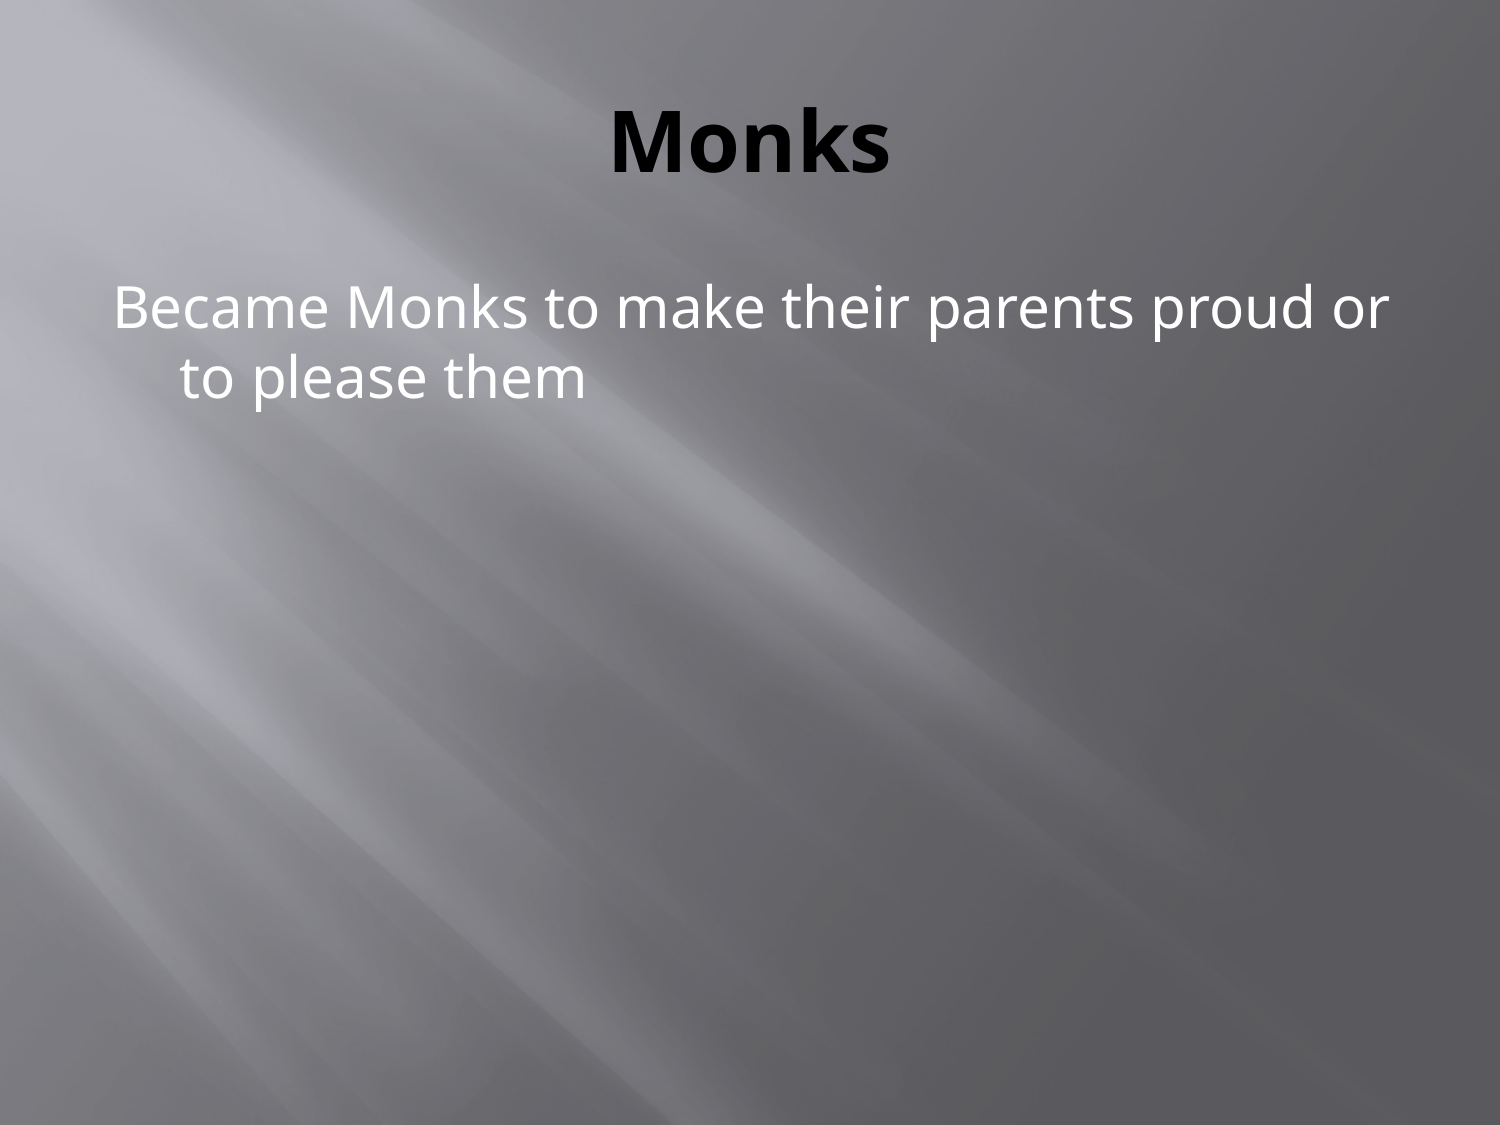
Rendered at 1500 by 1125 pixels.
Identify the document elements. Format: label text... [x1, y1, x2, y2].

title Monks [75, 45, 1425, 233]
list Became Monks to make their parents proud or to please them [75, 262, 1425, 1035]
